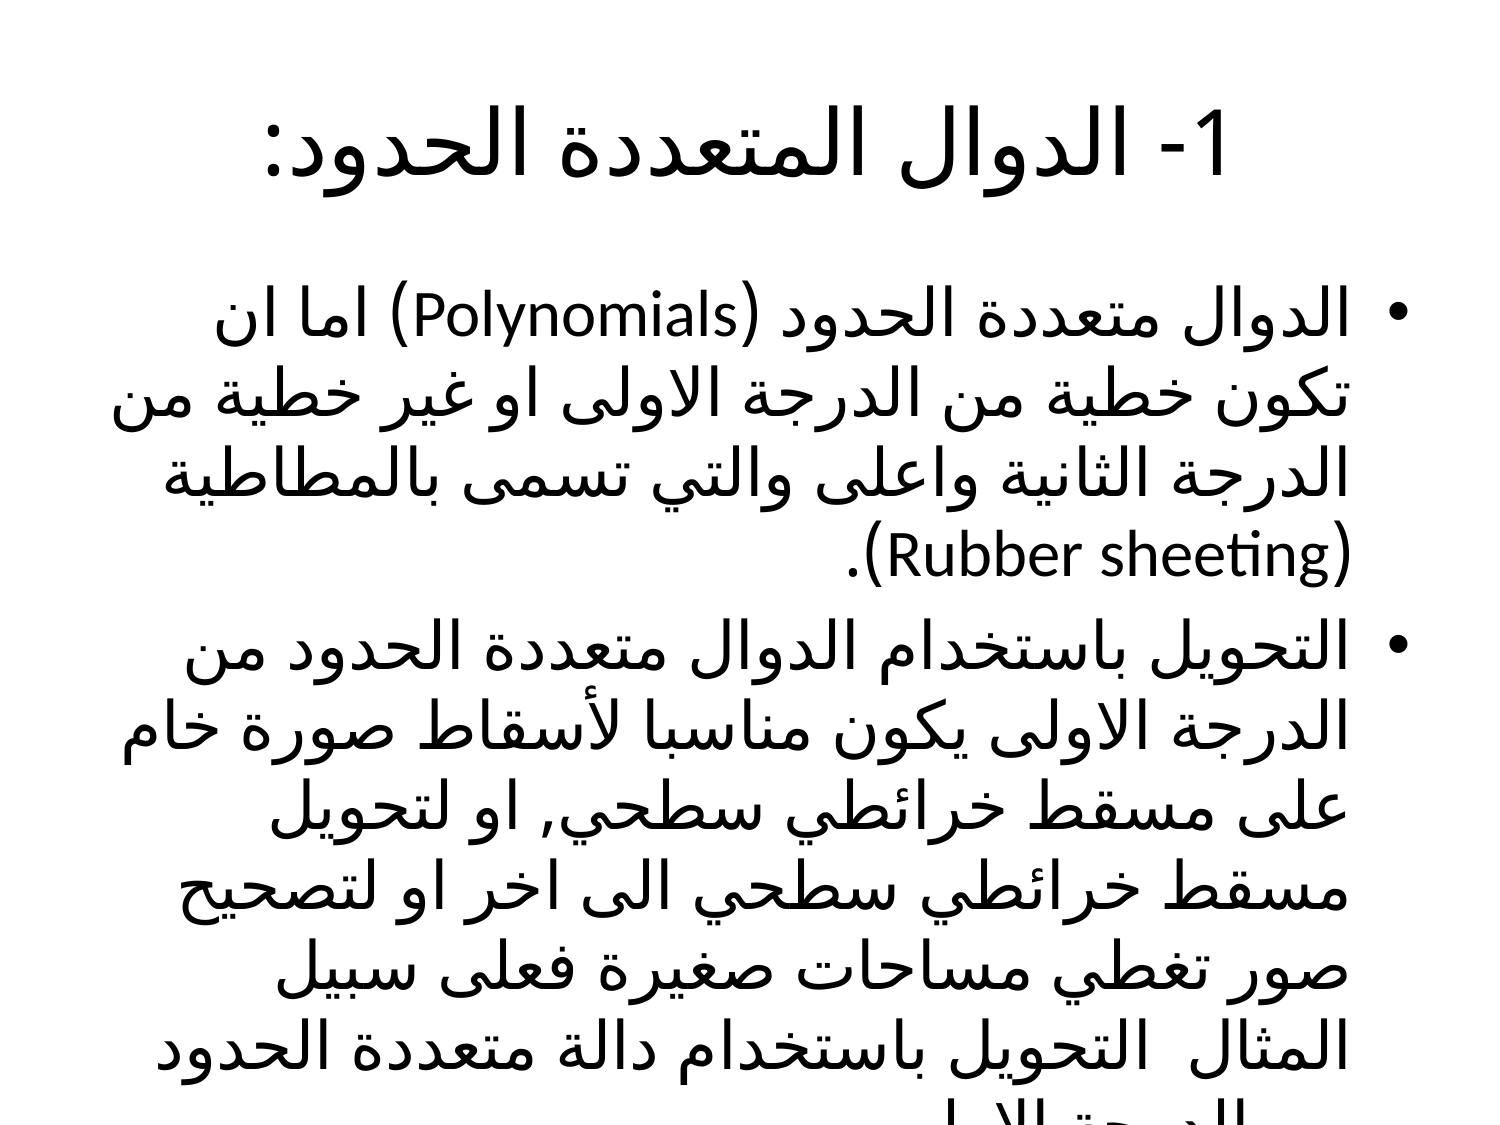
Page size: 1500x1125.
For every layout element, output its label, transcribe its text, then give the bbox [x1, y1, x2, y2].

title 1- الدوال المتعددة الحدود: [75, 45, 1425, 233]
list الدوال متعددة الحدود (Polynomials) اما ان تكون خطية من الدرجة الاولى او غير خطية من الدرجة الثانية واعلى والتي تسمى بالمطاطية (Rubber sheeting). التحويل باستخدام الدوال متعددة الحدود من الدرجة الاولى يكون مناسبا لأسقاط صورة خام على مسقط خرائطي سطحي, او لتحويل مسقط خرائطي سطحي الى اخر او لتصحيح صور تغطي مساحات صغيرة فعلى سبيل المثال التحويل باستخدام دالة متعددة الحدود من الدرجة الاولى [75, 262, 1425, 1005]
